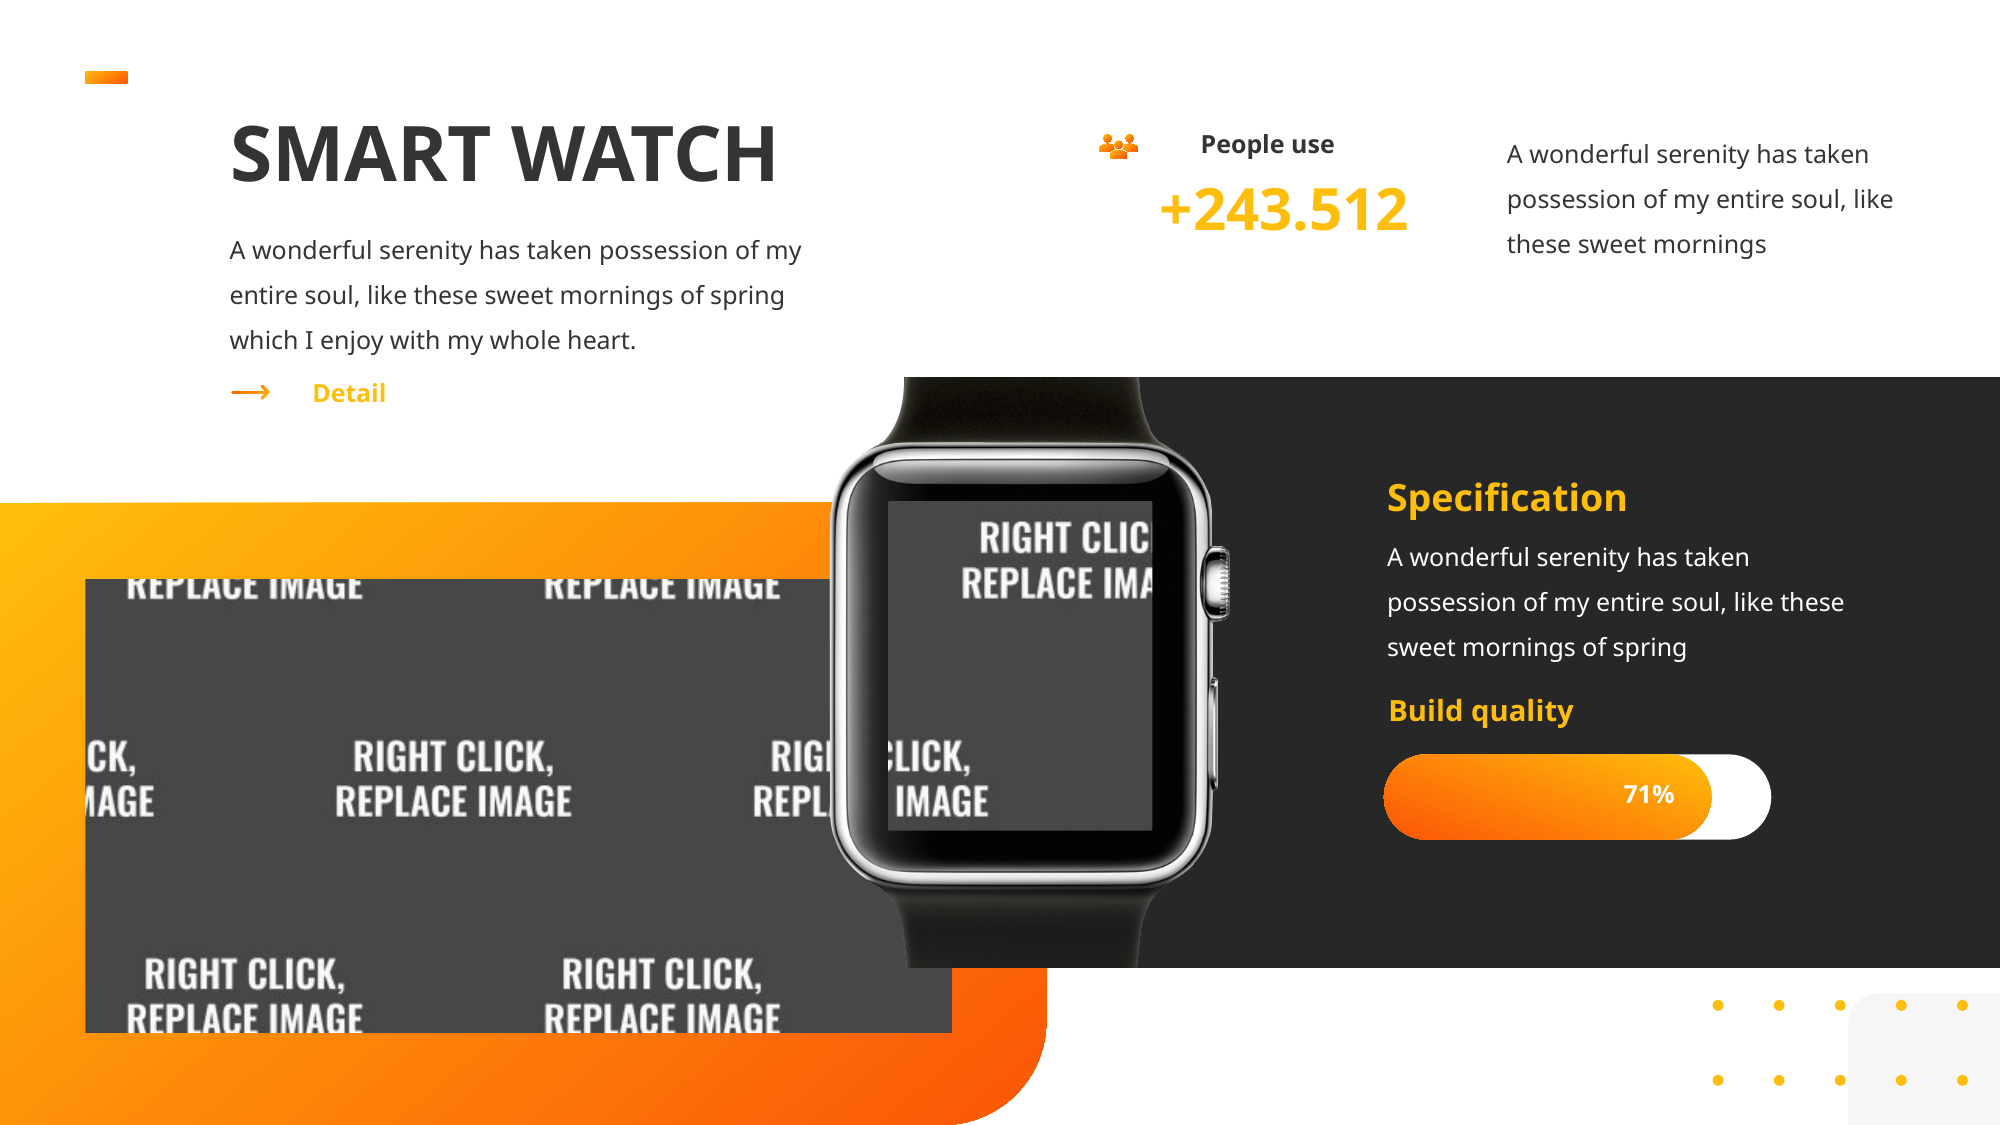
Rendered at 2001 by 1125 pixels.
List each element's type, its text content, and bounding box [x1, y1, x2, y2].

text_box People use [1185, 120, 1406, 164]
text_box A wonderful serenity has taken possession of my entire soul, like these sweet mornings [1492, 116, 1957, 266]
text_box Specification [1372, 466, 1686, 527]
picture [85, 377, 1230, 1033]
text_box Build quality [1373, 684, 1814, 735]
text_box [0, 501, 1048, 1125]
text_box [1096, 124, 1141, 169]
text_box [231, 385, 270, 400]
list SMART WATCH [214, 91, 1000, 213]
text_box [983, 376, 2000, 969]
text_box Detail [297, 369, 418, 415]
text_box A wonderful serenity has taken possession of my entire soul, like these sweet mornings of spring which I enjoy with my whole heart. [214, 212, 875, 362]
text_box +243.512 [1145, 164, 1492, 250]
text_box A wonderful serenity has taken possession of my entire soul, like these sweet mornings of spring [1372, 519, 1866, 669]
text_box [1383, 754, 1772, 840]
